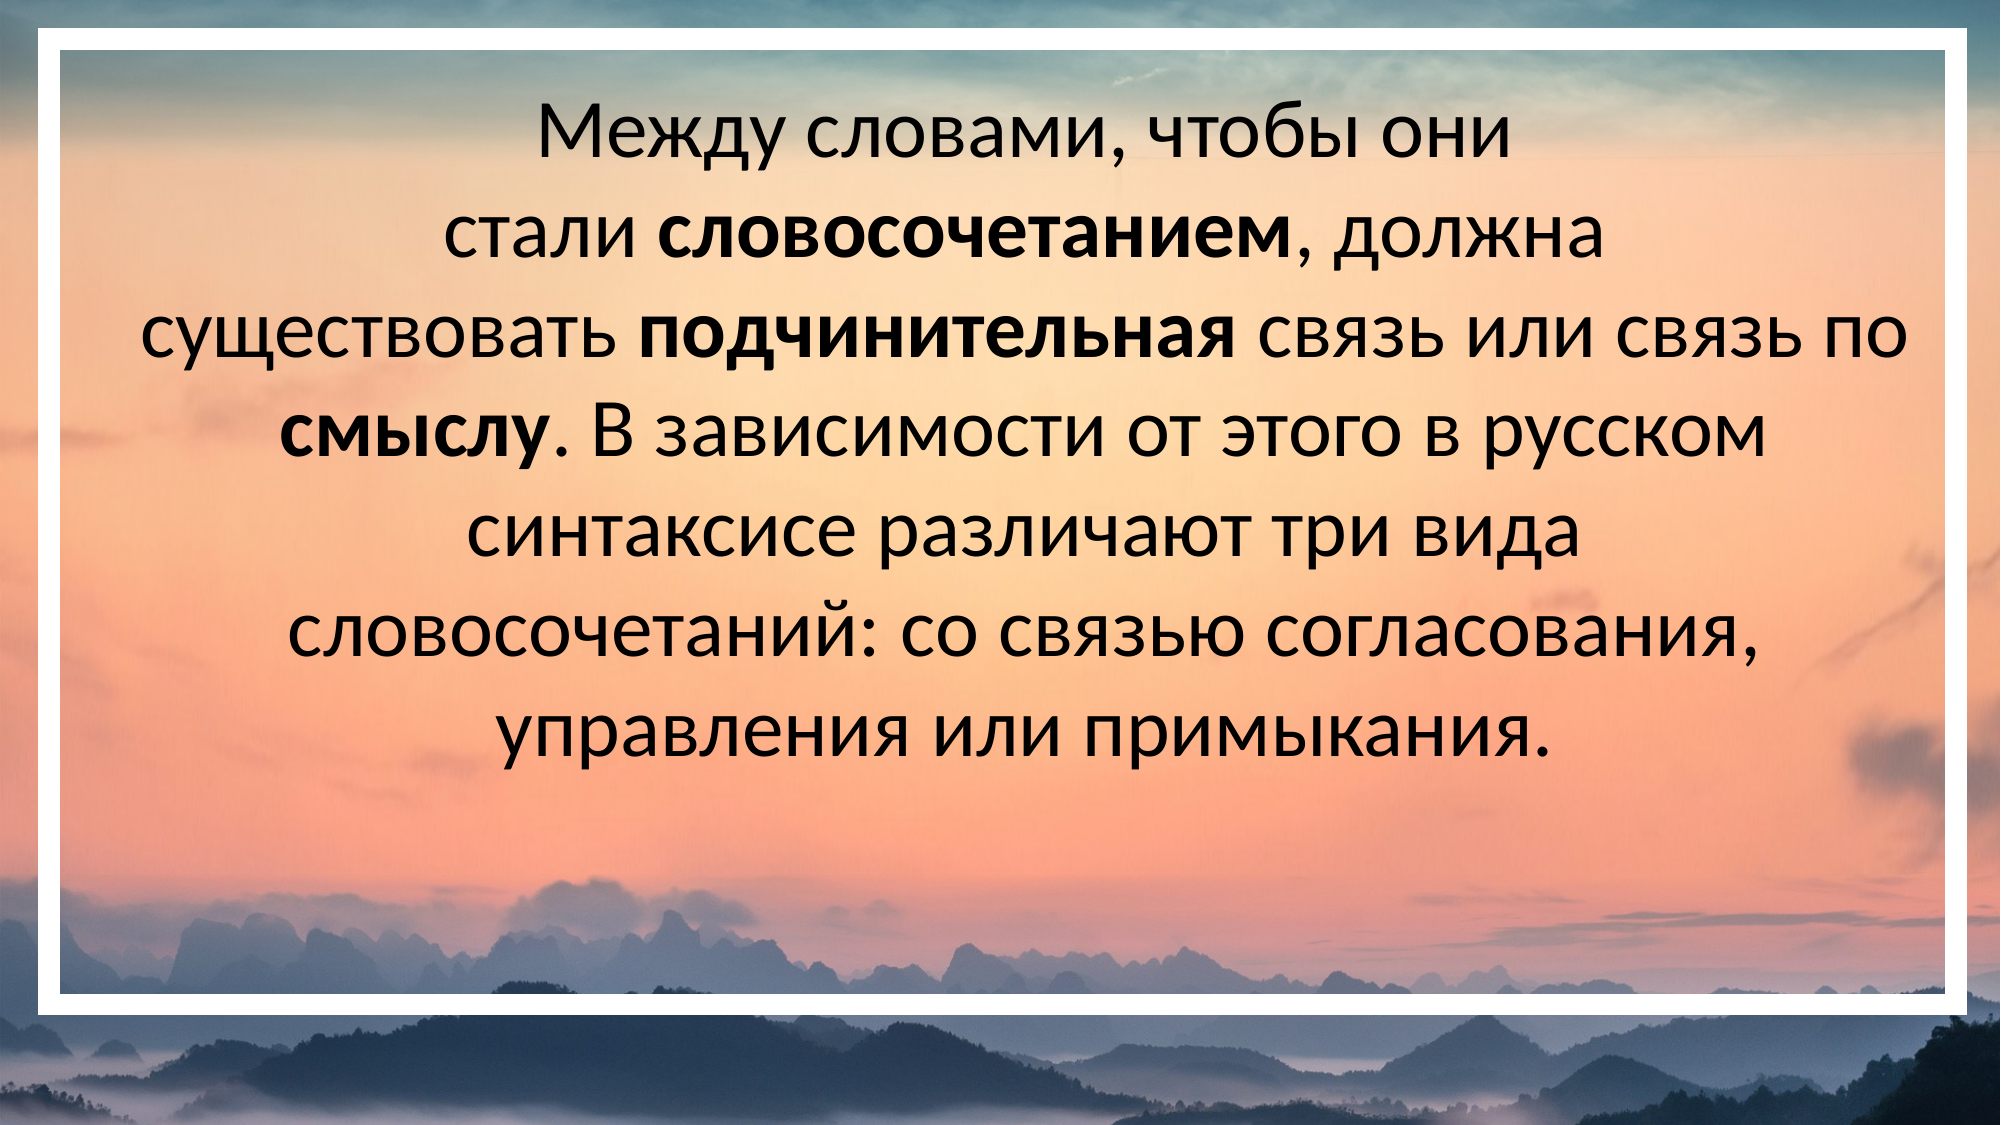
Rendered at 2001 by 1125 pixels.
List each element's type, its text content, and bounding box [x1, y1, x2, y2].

picture [0, 0, 2000, 1125]
text_box Между словами, чтобы они стали словосочетанием, должна существовать подчинительная связь или связь по смыслу. В зависимости от этого в русском синтаксисе различают три вида словосочетаний: со связью согласования, управления или примыкания. [99, 66, 1950, 781]
